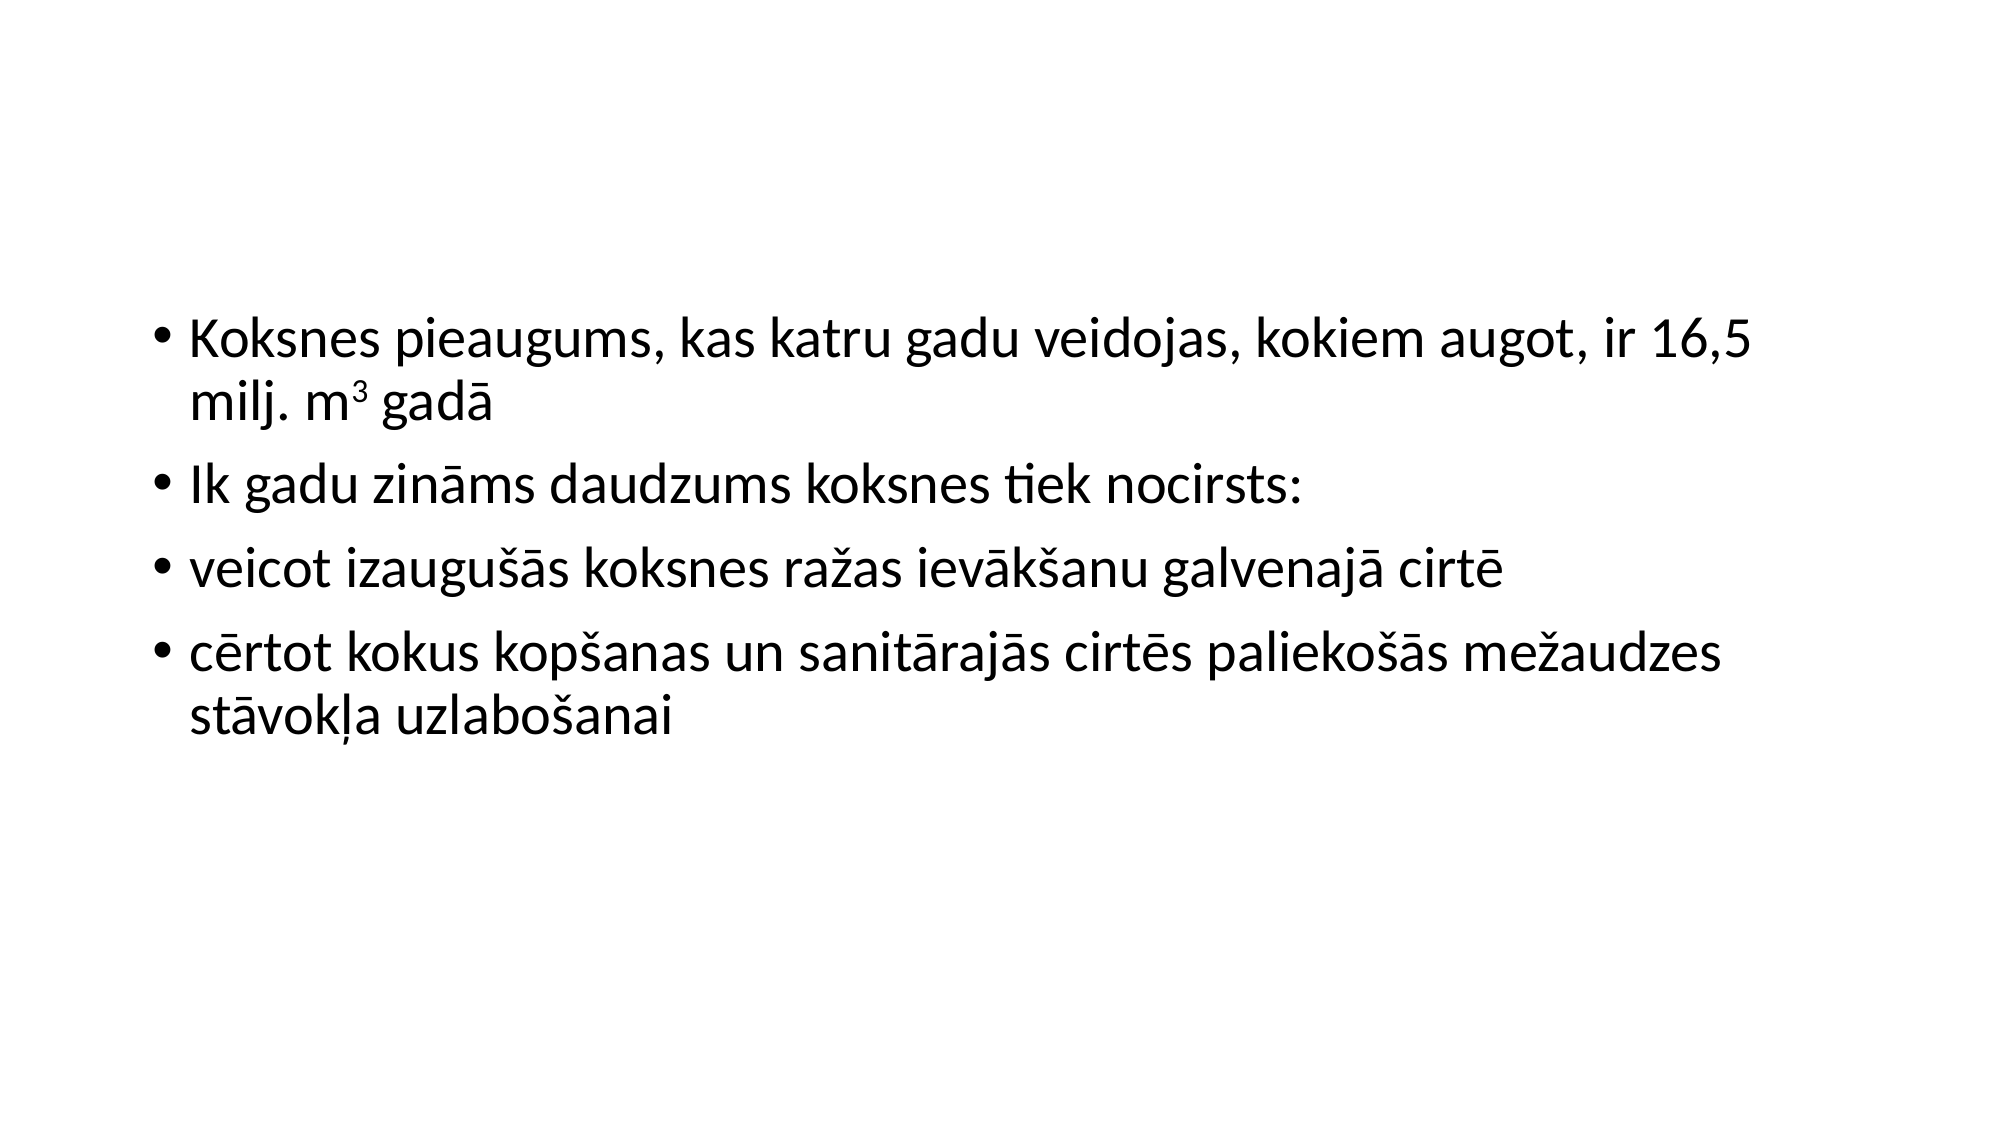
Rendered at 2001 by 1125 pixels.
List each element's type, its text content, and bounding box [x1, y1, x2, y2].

list Koksnes pieaugums, kas katru gadu veidojas, kokiem augot, ir 16,5 milj. m3 gadā Ik gadu zināms daudzums koksnes tiek nocirsts: veicot izaugušās koksnes ražas ievākšanu galvenajā cirtē cērtot kokus kopšanas un sanitārajās cirtēs paliekošās mežaudzes stāvokļa uzlabošanai [137, 299, 1863, 1014]
